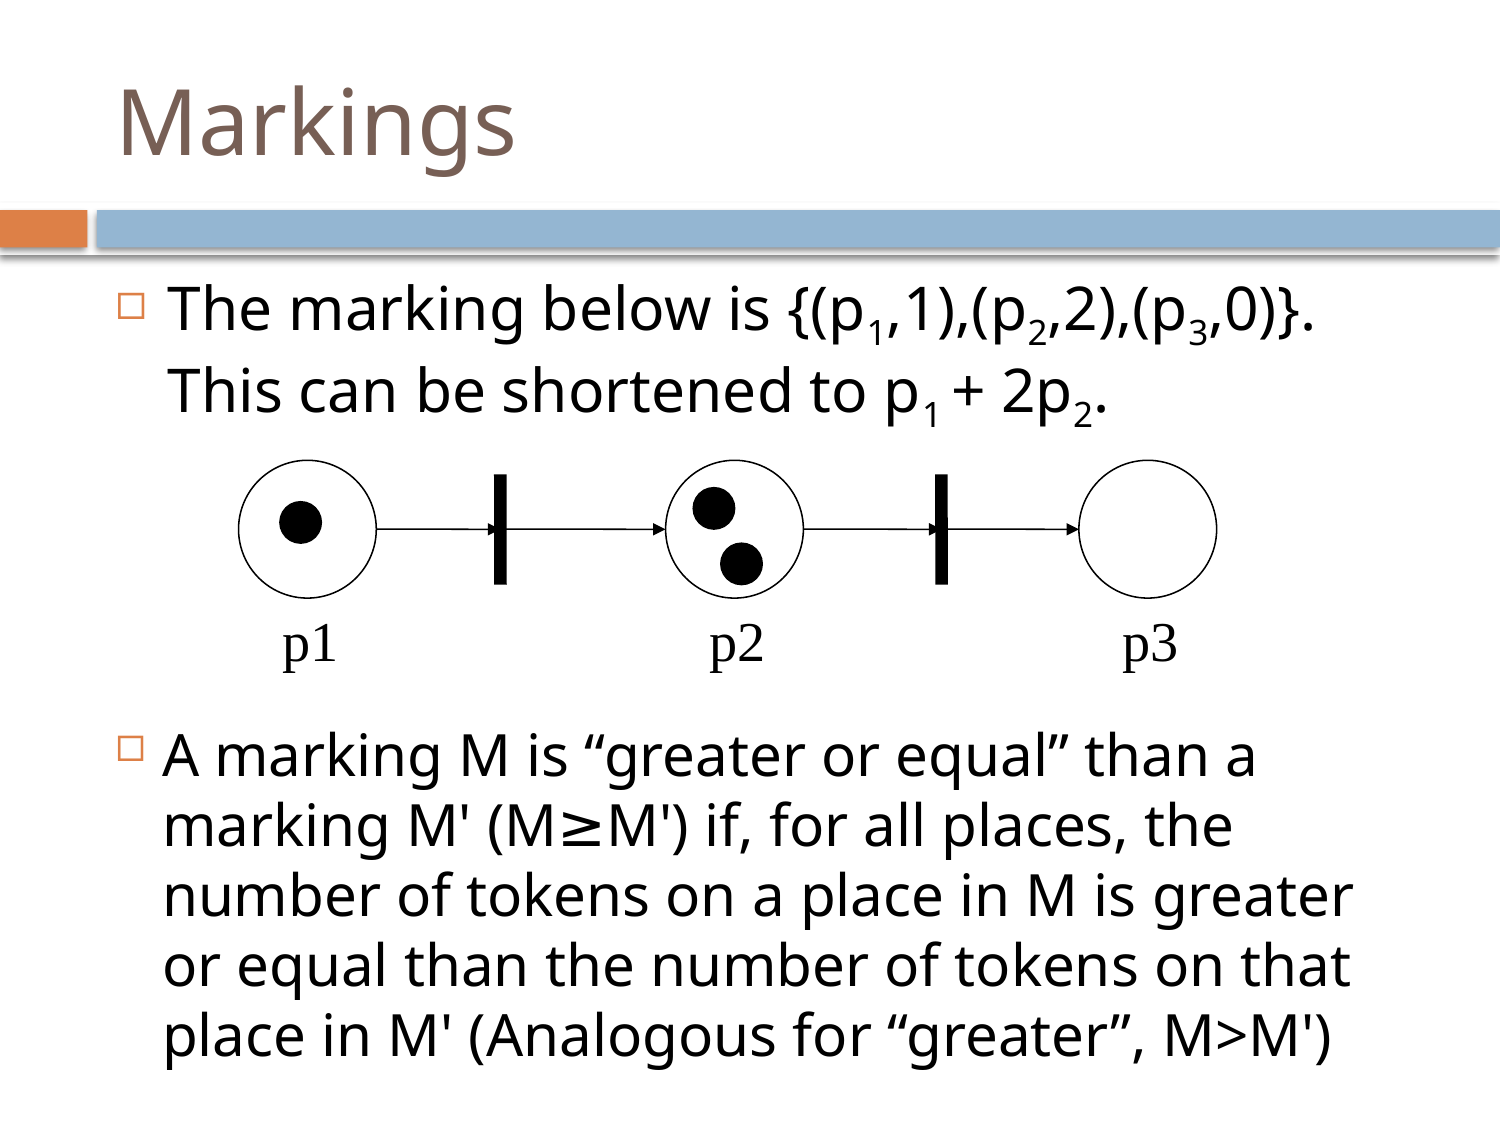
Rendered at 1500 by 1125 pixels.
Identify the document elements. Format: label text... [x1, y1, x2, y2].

text_box [279, 501, 322, 544]
text_box [238, 460, 377, 597]
list The marking below is {(p1,1),(p2,2),(p3,0)}. This can be shortened to p1 + 2p2. [100, 262, 1438, 431]
text_box [376, 523, 500, 536]
text_box p2 [694, 597, 781, 681]
text_box [665, 460, 804, 597]
text_box p3 [1107, 597, 1194, 681]
title Markings [100, 37, 1438, 200]
text_box p1 [267, 597, 354, 681]
text_box [693, 487, 735, 530]
text_box [720, 543, 763, 585]
text_box [941, 523, 1080, 536]
text_box [803, 523, 941, 536]
text_box [1078, 460, 1217, 597]
text_box [500, 523, 666, 536]
text_box A marking M is “greater or equal” than a marking M' (M≥M') if, for all places, the number of tokens on a place in M is greater or equal than the number of tokens on that place in M' (Analogous for “greater”, M>M') [100, 711, 1438, 1121]
